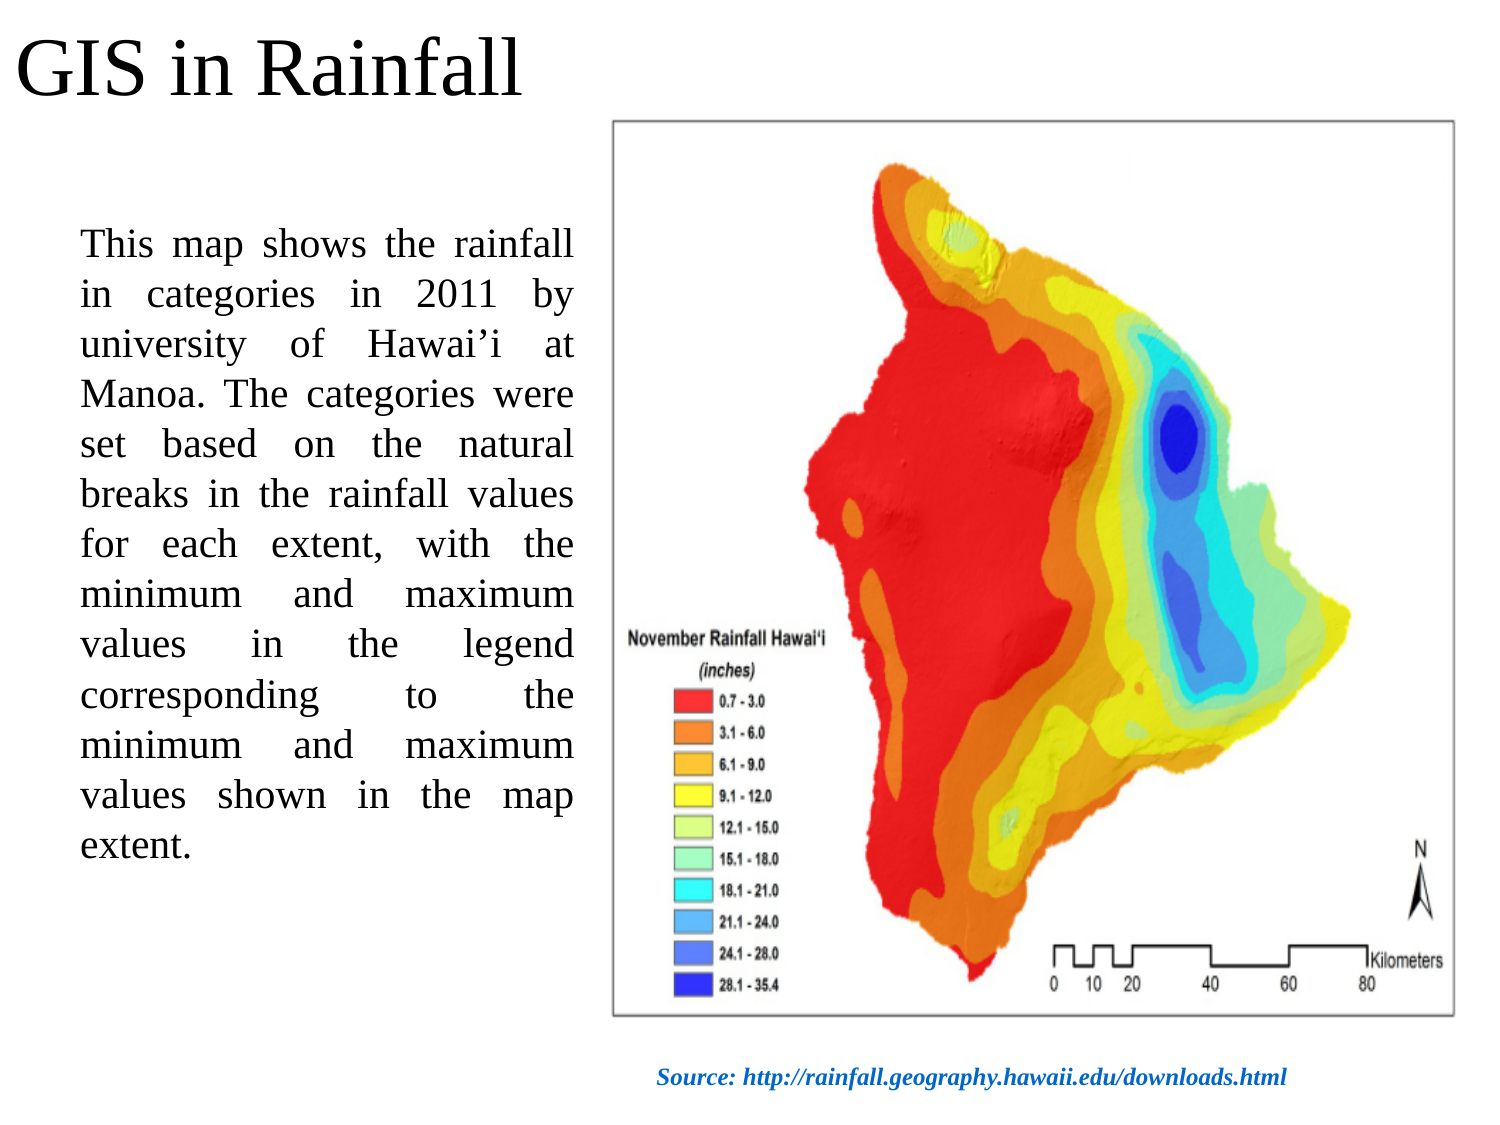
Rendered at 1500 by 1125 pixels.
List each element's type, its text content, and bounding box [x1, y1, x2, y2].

text_box Source: http://rainfall.geography.hawaii.edu/downloads.html [641, 1053, 1492, 1099]
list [596, 101, 1471, 1036]
list This map shows the rainfall in categories in 2011 by university of Hawai’i at Manoa. The categories were set based on the natural breaks in the rainfall values for each extent, with the minimum and maximum values in the legend corresponding to the minimum and maximum values shown in the map extent. [64, 208, 590, 884]
title GIS in Rainfall [0, 0, 1275, 125]
